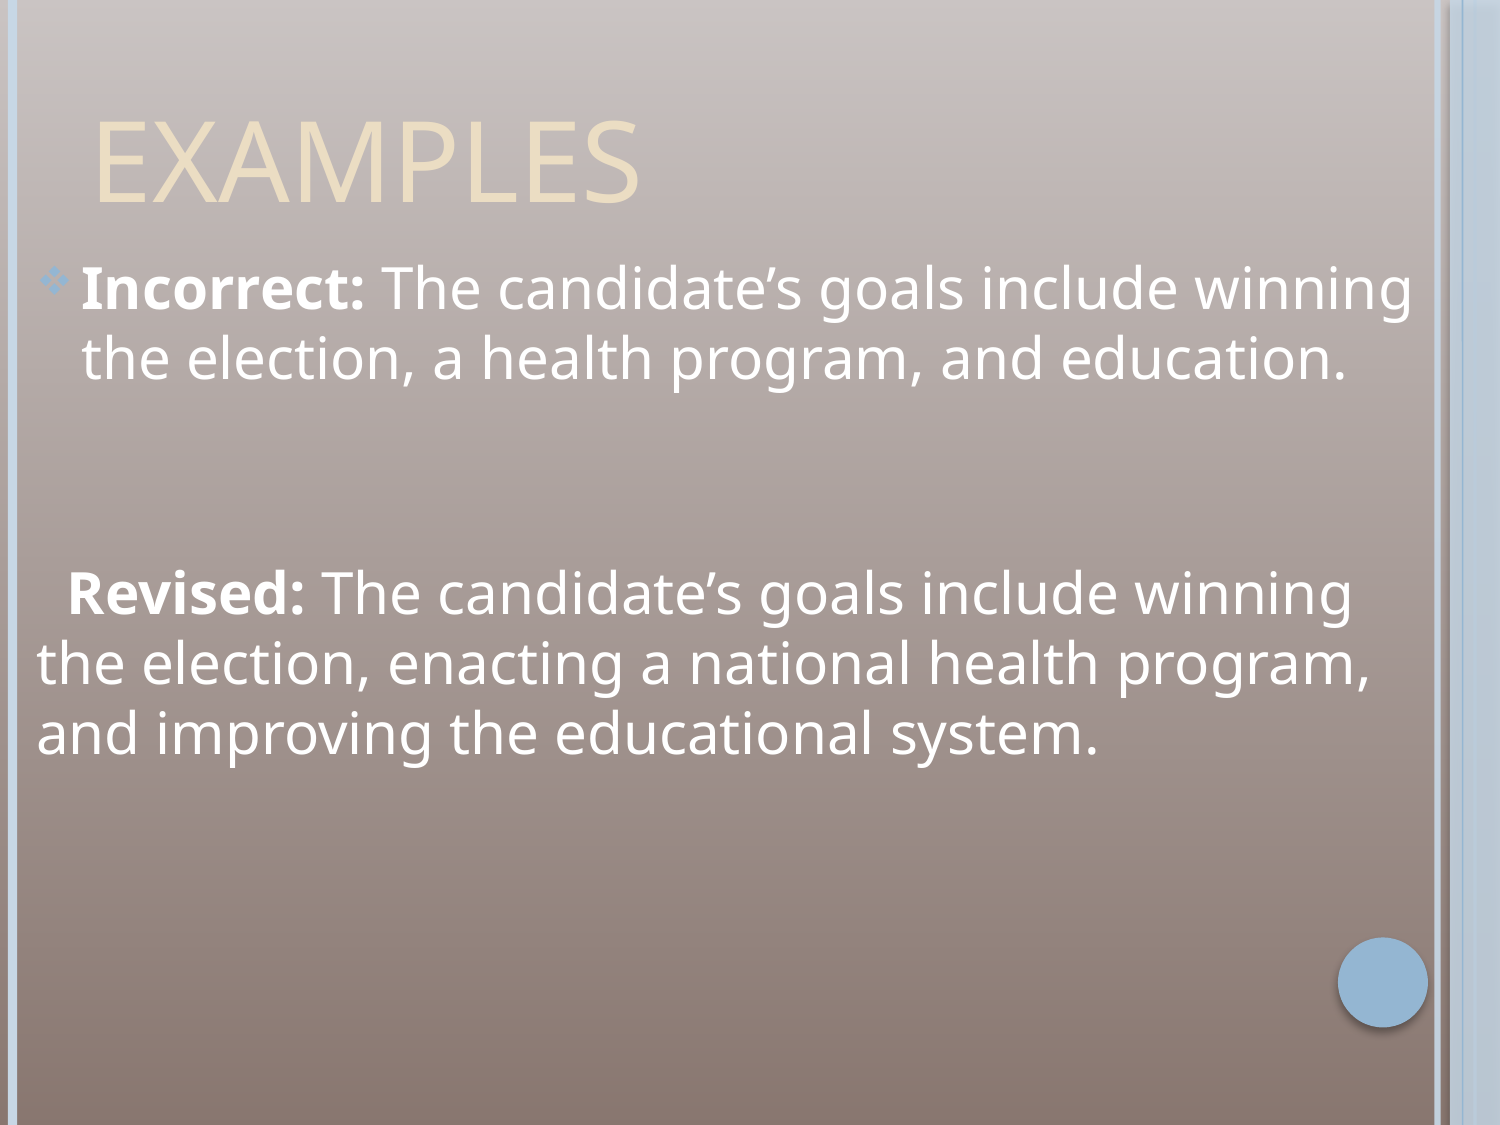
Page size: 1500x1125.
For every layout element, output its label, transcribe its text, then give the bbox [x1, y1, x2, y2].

title Examples [75, 45, 1300, 233]
list Incorrect: The candidate’s goals include winning the election, a health program, and education. Revised: The candidate’s goals include winning the election, enacting a national health program, and improving the educational system. [21, 243, 1445, 1125]
